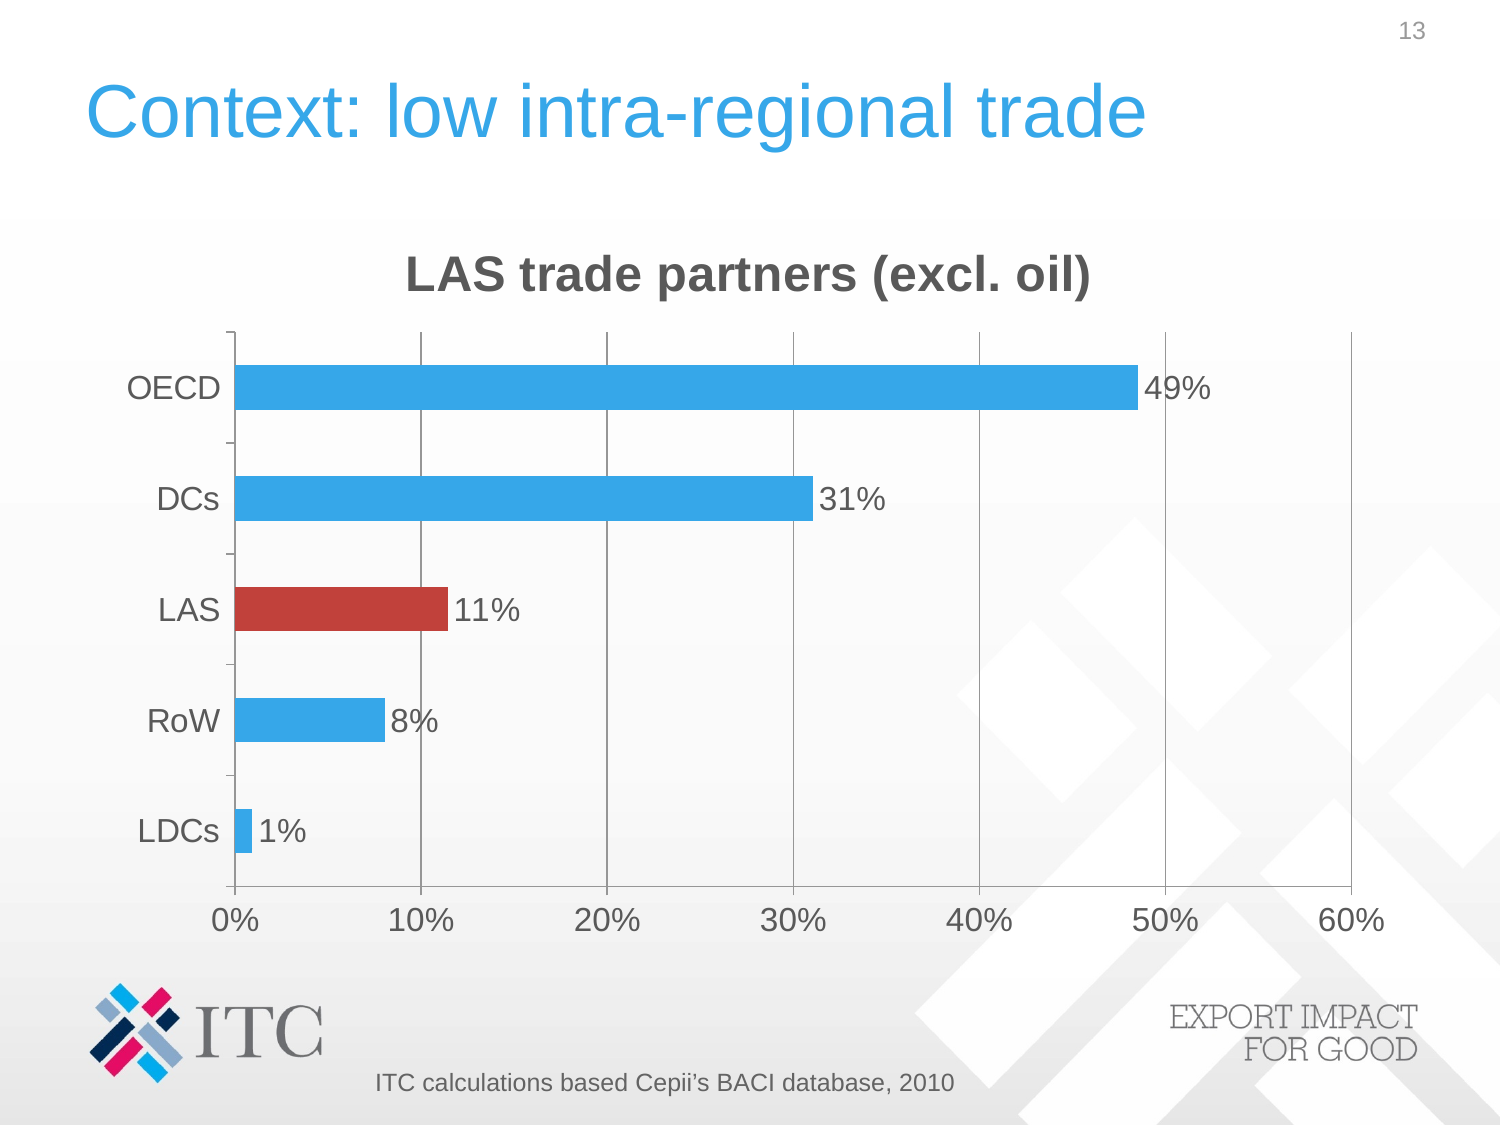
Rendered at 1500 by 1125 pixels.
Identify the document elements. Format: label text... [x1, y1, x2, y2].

list ITC calculations based Cepii’s BACI database, 2010 [360, 1058, 1128, 1094]
picture [0, 0, 1500, 1125]
slide_number 13 [1335, 0, 1442, 60]
chart [100, 207, 1412, 953]
title Context: low intra-regional trade [70, 54, 1459, 146]
